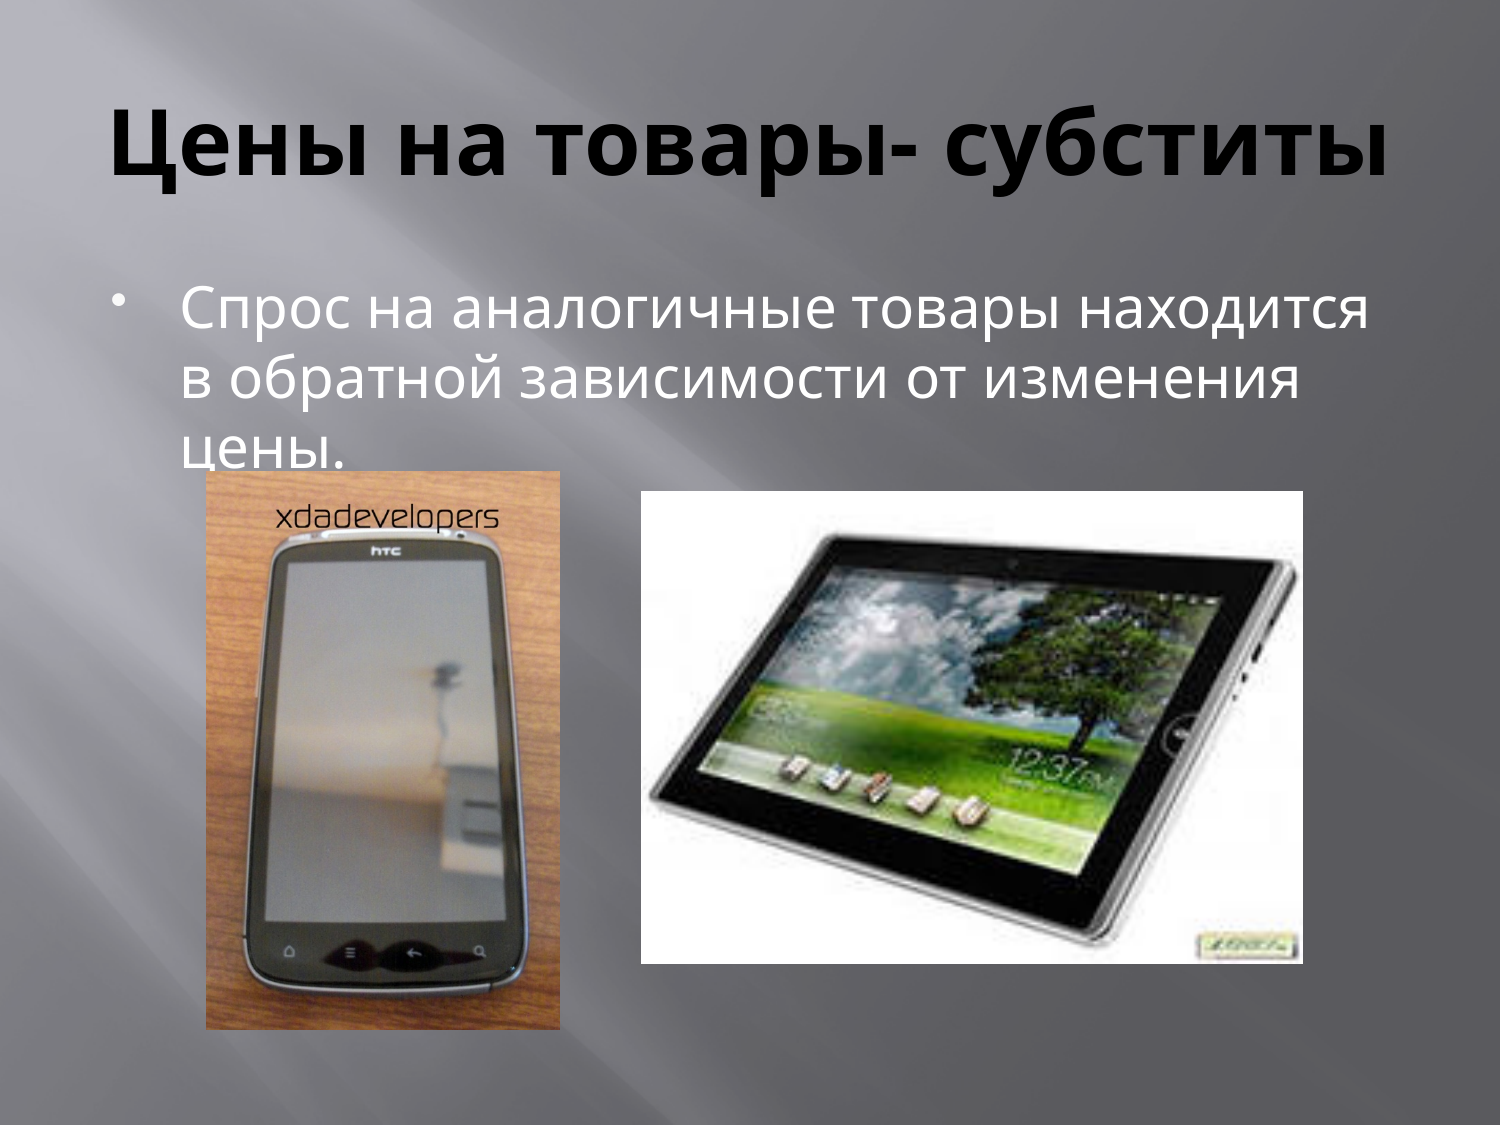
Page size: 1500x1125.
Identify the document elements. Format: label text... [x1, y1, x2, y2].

picture [640, 491, 1303, 965]
title Цены на товары- субститы [75, 45, 1425, 233]
picture [206, 471, 560, 1031]
list Спрос на аналогичные товары находится в обратной зависимости от изменения цены. [74, 262, 1426, 1036]
